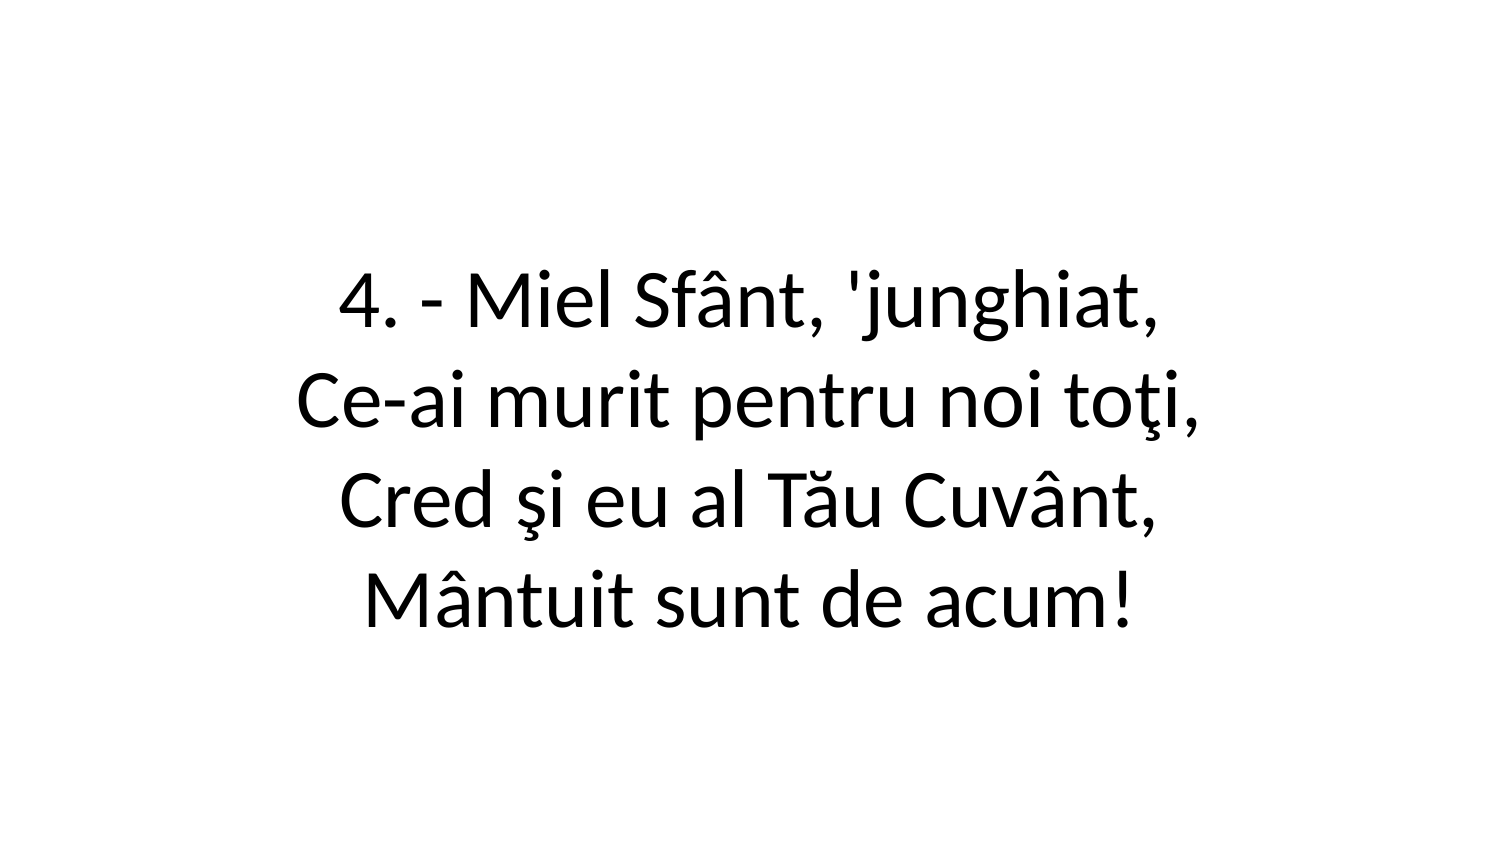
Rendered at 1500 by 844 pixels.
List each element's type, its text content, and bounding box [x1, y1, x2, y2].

text_box 4. - Miel Sfânt, 'junghiat, Ce-ai murit pentru noi toţi, Cred şi eu al Tău Cuvânt, Mântuit sunt de acum! [281, 192, 1218, 652]
